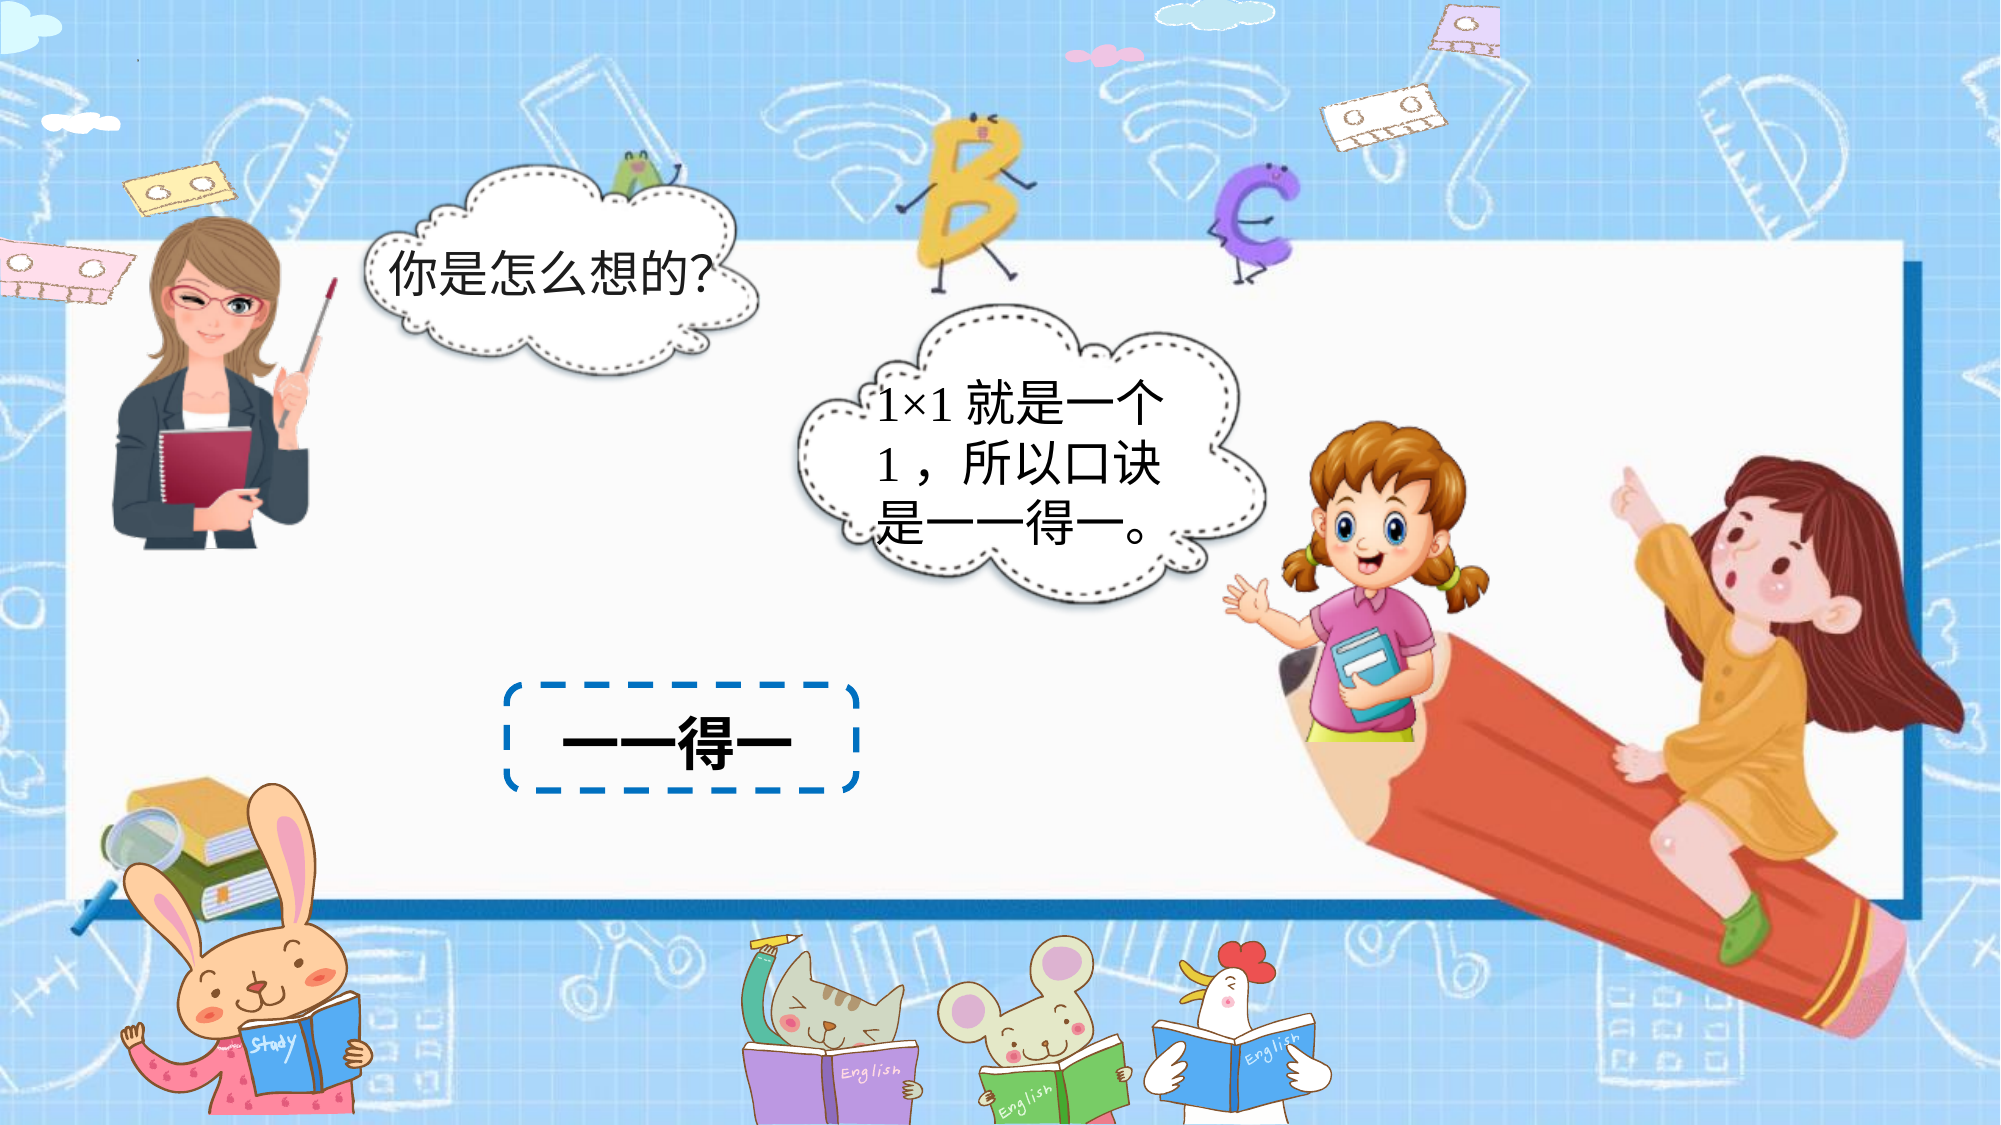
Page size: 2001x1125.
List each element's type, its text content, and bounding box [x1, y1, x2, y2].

picture [0, 0, 2001, 1125]
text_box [739, 933, 1336, 1125]
text_box [506, 684, 857, 791]
text_box 一一得一 [546, 699, 837, 785]
